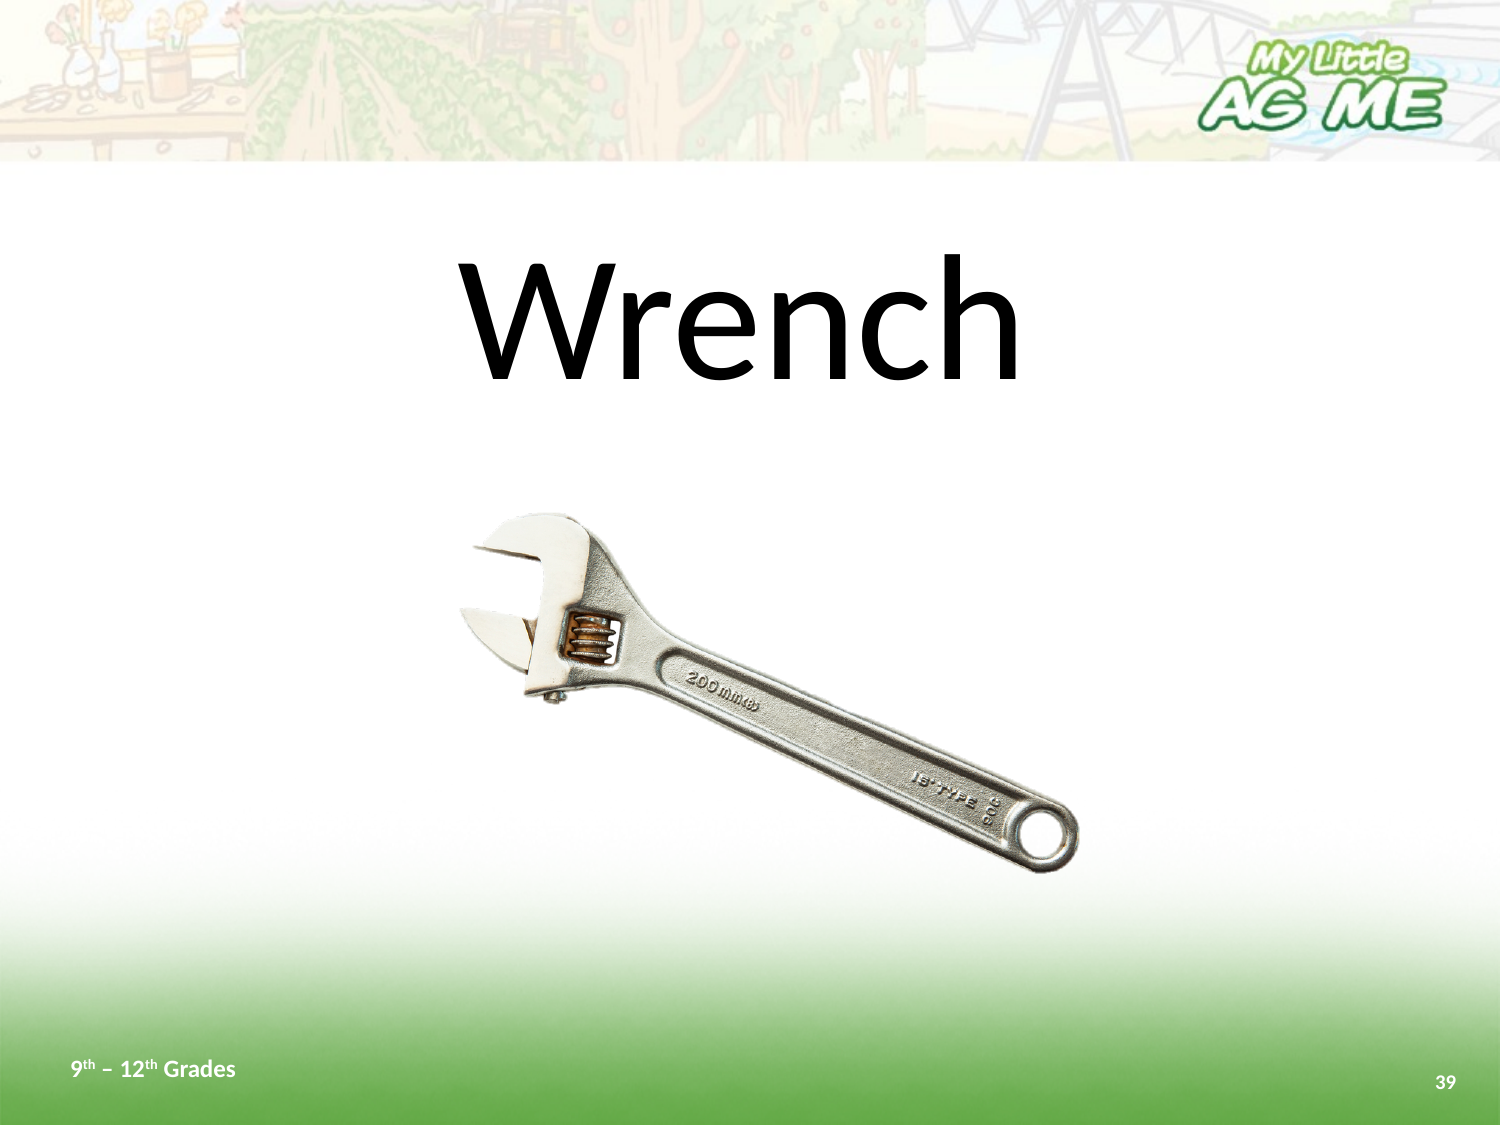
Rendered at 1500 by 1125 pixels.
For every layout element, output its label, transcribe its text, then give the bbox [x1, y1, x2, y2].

text_box Wrench [133, 192, 1352, 423]
picture [0, 0, 1500, 1125]
